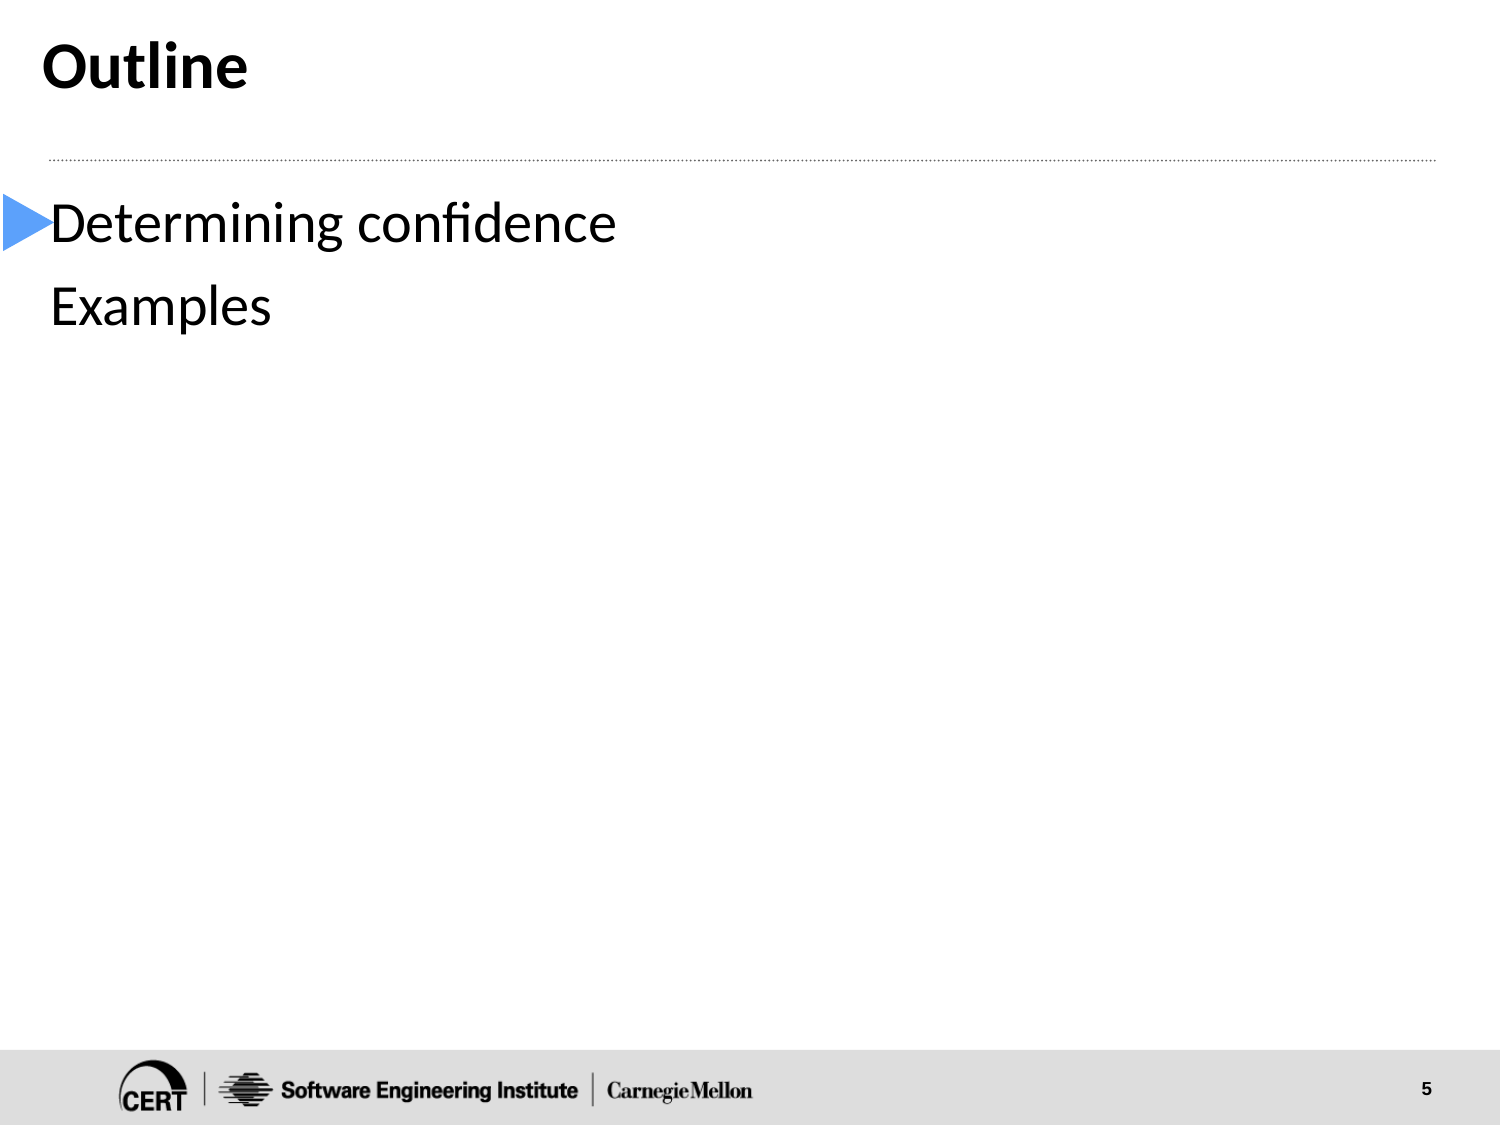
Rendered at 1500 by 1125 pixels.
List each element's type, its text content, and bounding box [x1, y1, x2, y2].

text_box [3, 193, 55, 252]
list Determining confidence Examples [49, 187, 1438, 1001]
picture [102, 1056, 765, 1117]
title Outline [42, 37, 1434, 155]
